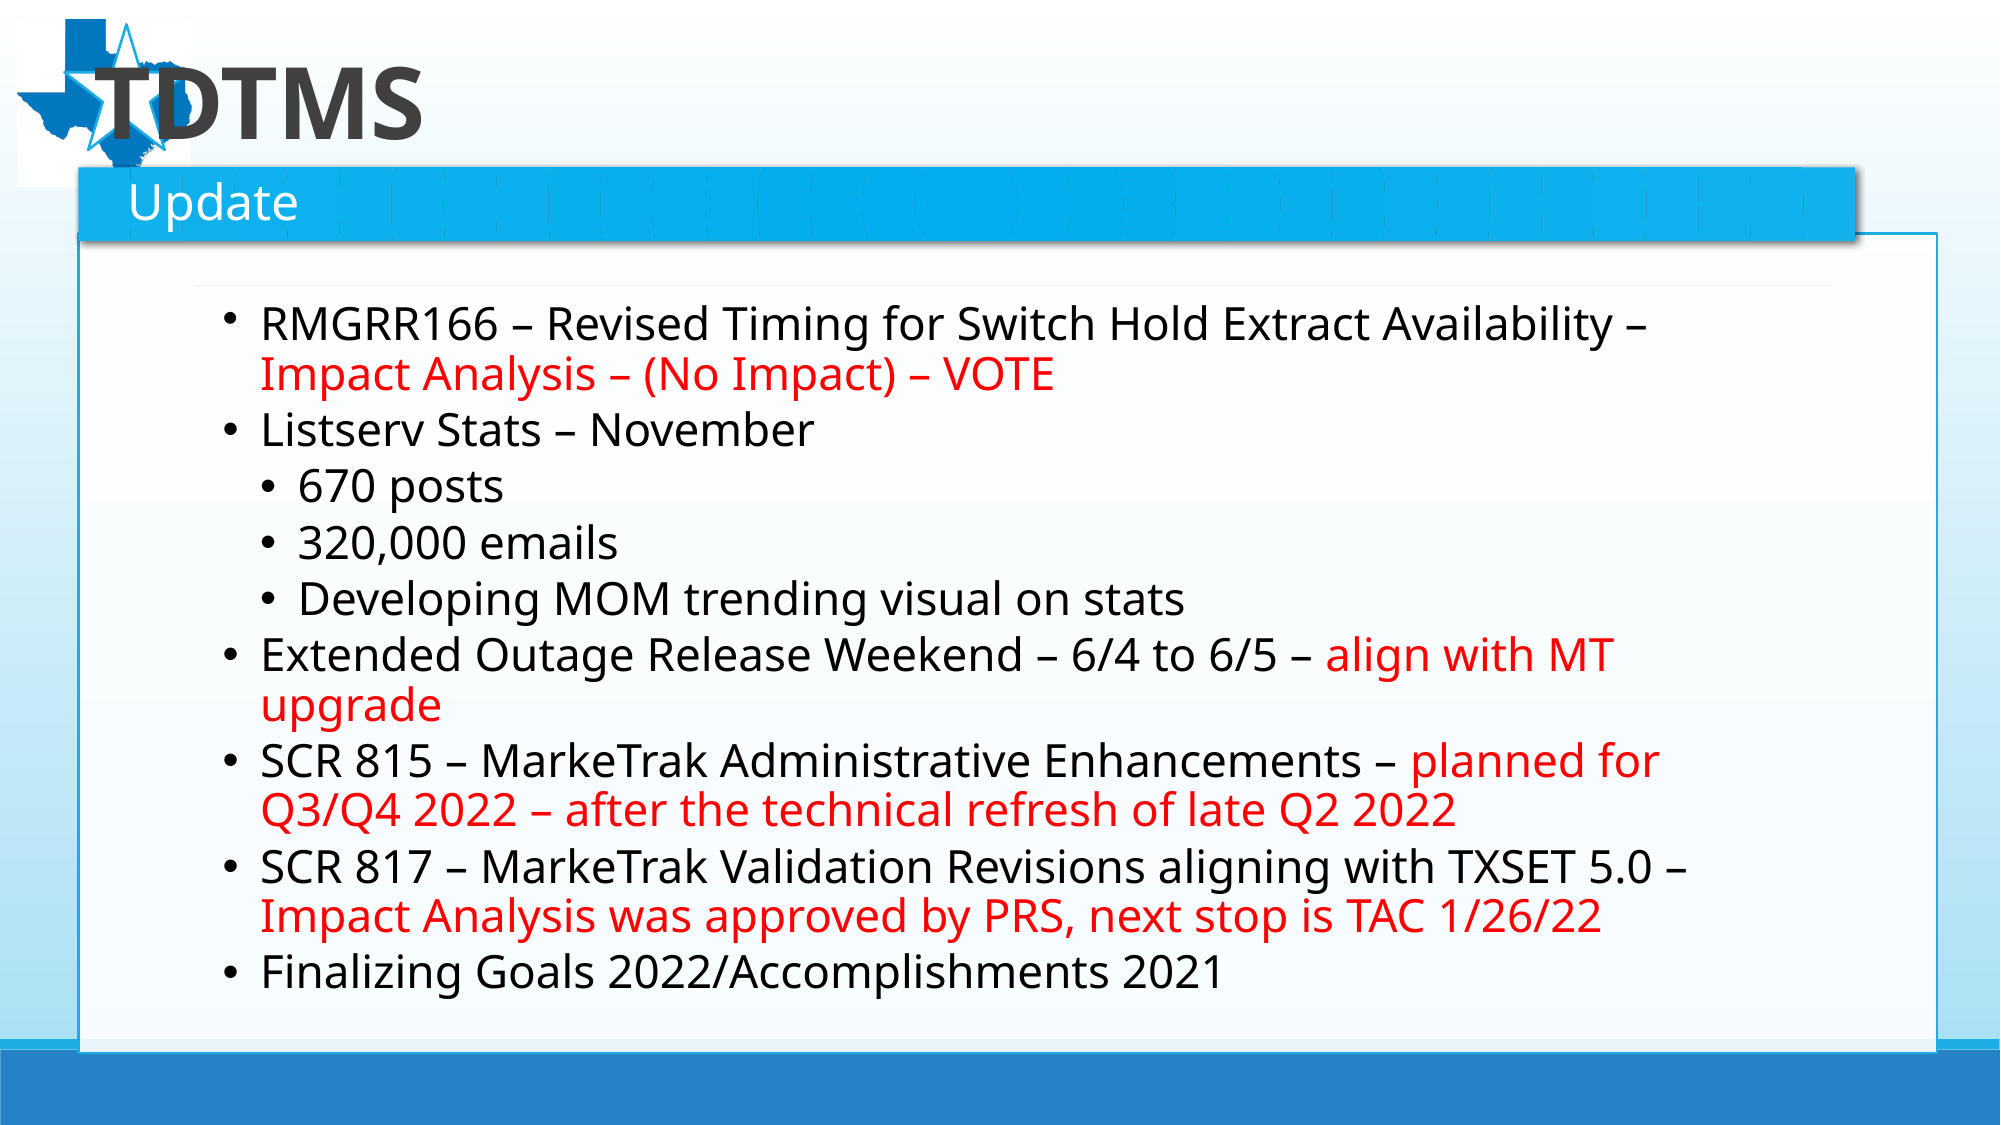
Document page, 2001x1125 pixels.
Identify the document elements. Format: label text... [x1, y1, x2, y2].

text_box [77, 166, 1938, 1054]
title TDTMS [199, 24, 1802, 164]
picture [16, 19, 192, 188]
